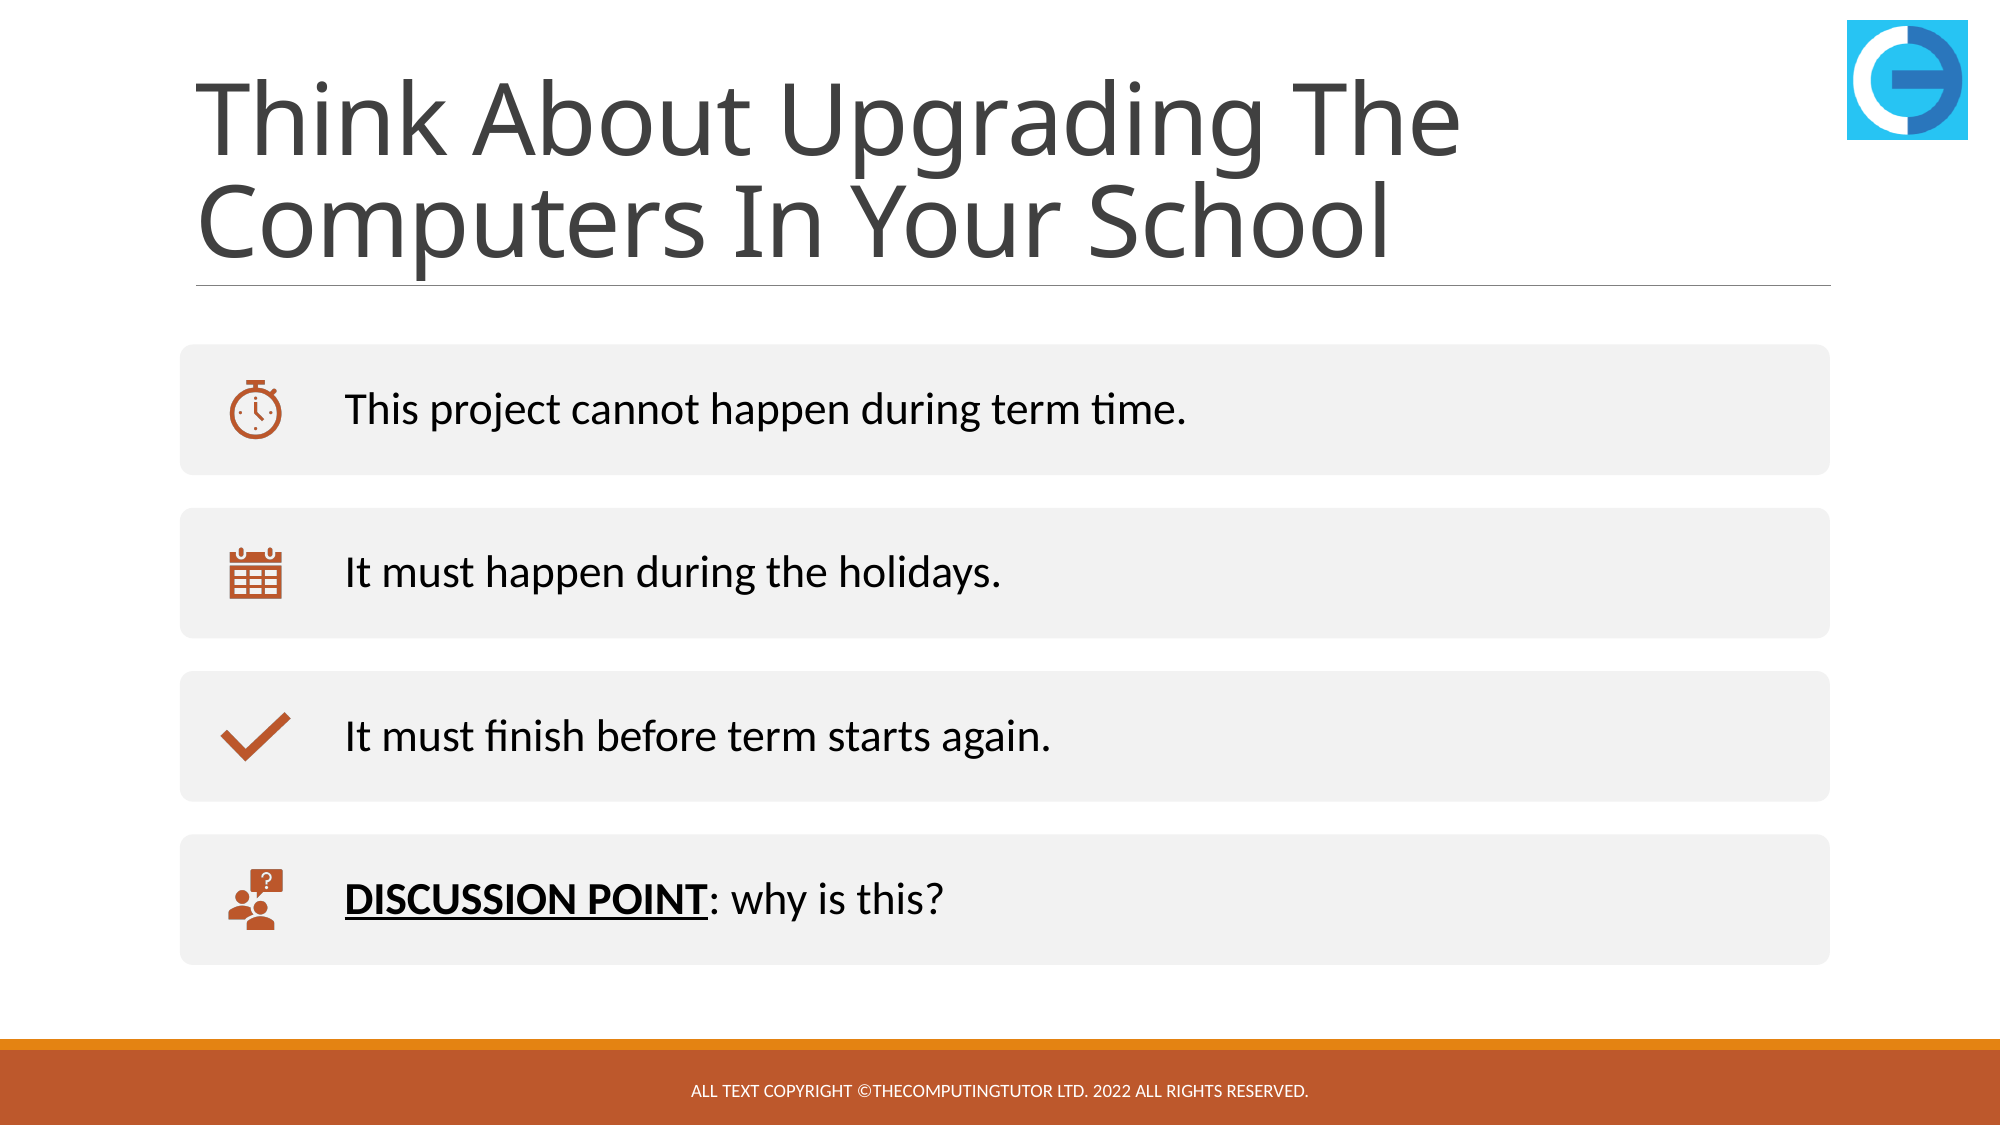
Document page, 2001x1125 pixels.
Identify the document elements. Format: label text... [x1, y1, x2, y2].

footer All text copyright ©TheComputingTutor Ltd. 2022 All rights Reserved. [604, 1059, 1396, 1120]
title Think About Upgrading The Computers In Your School [180, 47, 1830, 285]
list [179, 343, 1831, 966]
picture [1847, 20, 1968, 140]
